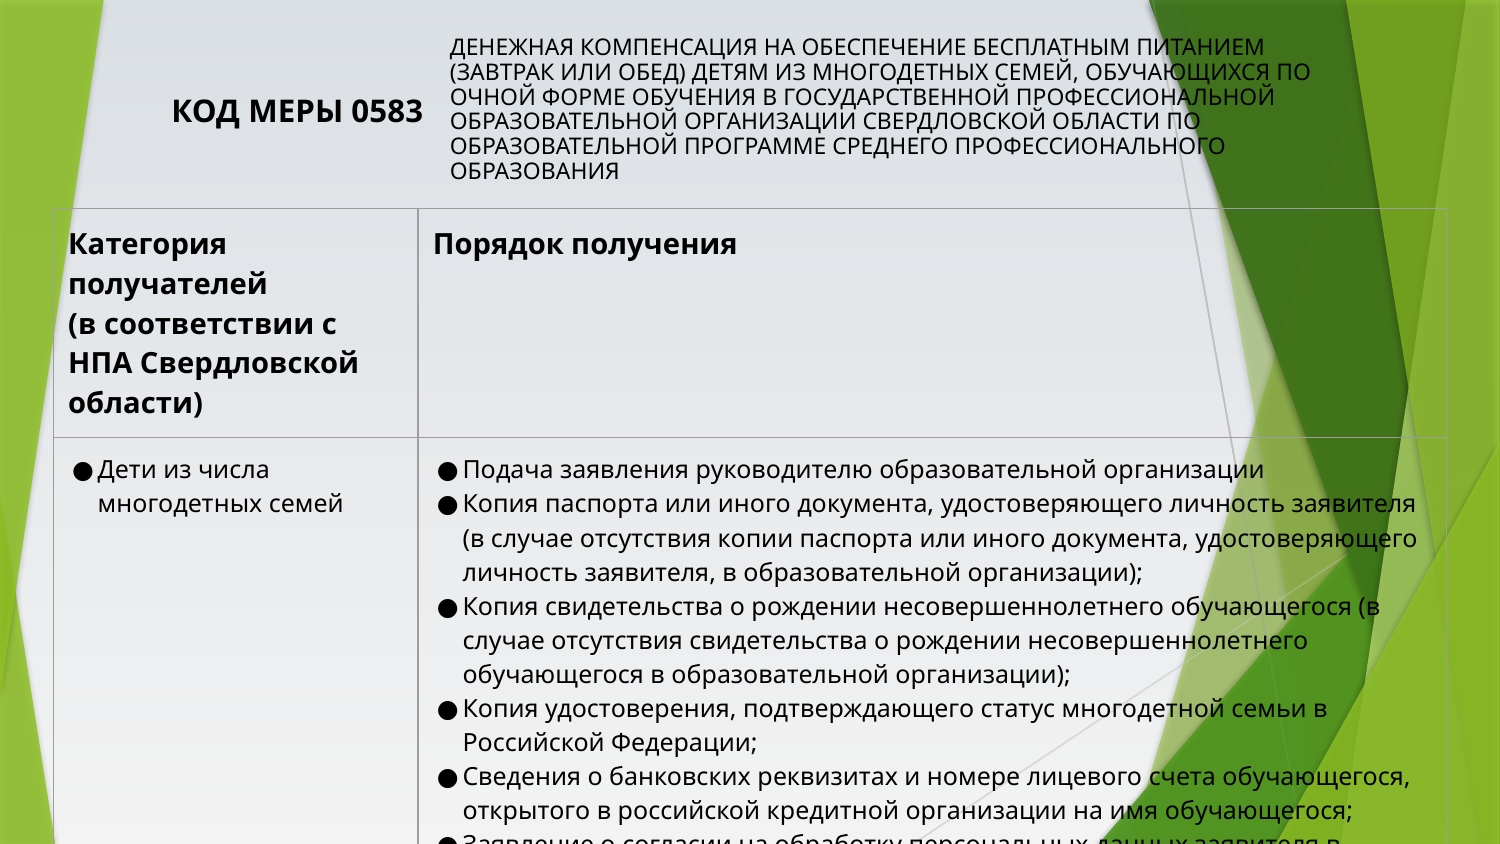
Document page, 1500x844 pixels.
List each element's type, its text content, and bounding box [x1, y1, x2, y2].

table_cell Подача заявления руководителю образовательной организации Копия паспорта или иного документа, удостоверяющего личность заявителя (в случае отсутствия копии паспорта или иного документа, удостоверяющего личность заявителя, в образовательной организации); Копия свидетельства о рождении несовершеннолетнего обучающегося (в случае отсутствия свидетельства о рождении несовершеннолетнего обучающегося в образовательной организации); Копия удостоверения, подтверждающего статус многодетной семьи в Российской Федерации; Сведения о банковских реквизитах и номере лицевого счета обучающегося, открытого в российской кредитной организации на имя обучающегося; Заявление о согласии на обработку персональных данных заявителя в соответствии с законодательством Российской Федерации (в случае отсутствия заявления в образовательной организации). [419, 438, 1446, 844]
table_header Категория получателей (в соответствии с НПА Свердловской области) [54, 209, 417, 437]
table_header Порядок получения [419, 209, 1446, 437]
text_box КОД МЕРЫ 0583 [122, 52, 438, 169]
text_box Денежная компенсация на обеспечение бесплатным питанием (завтрак или обед) детям из многодетных семей, обучающихся по очной форме обучения в государственной профессиональной образовательной организации Свердловской области по образовательной программе среднего профессионального образования [438, 52, 1384, 169]
table_cell Дети из числа многодетных семей [54, 438, 417, 844]
